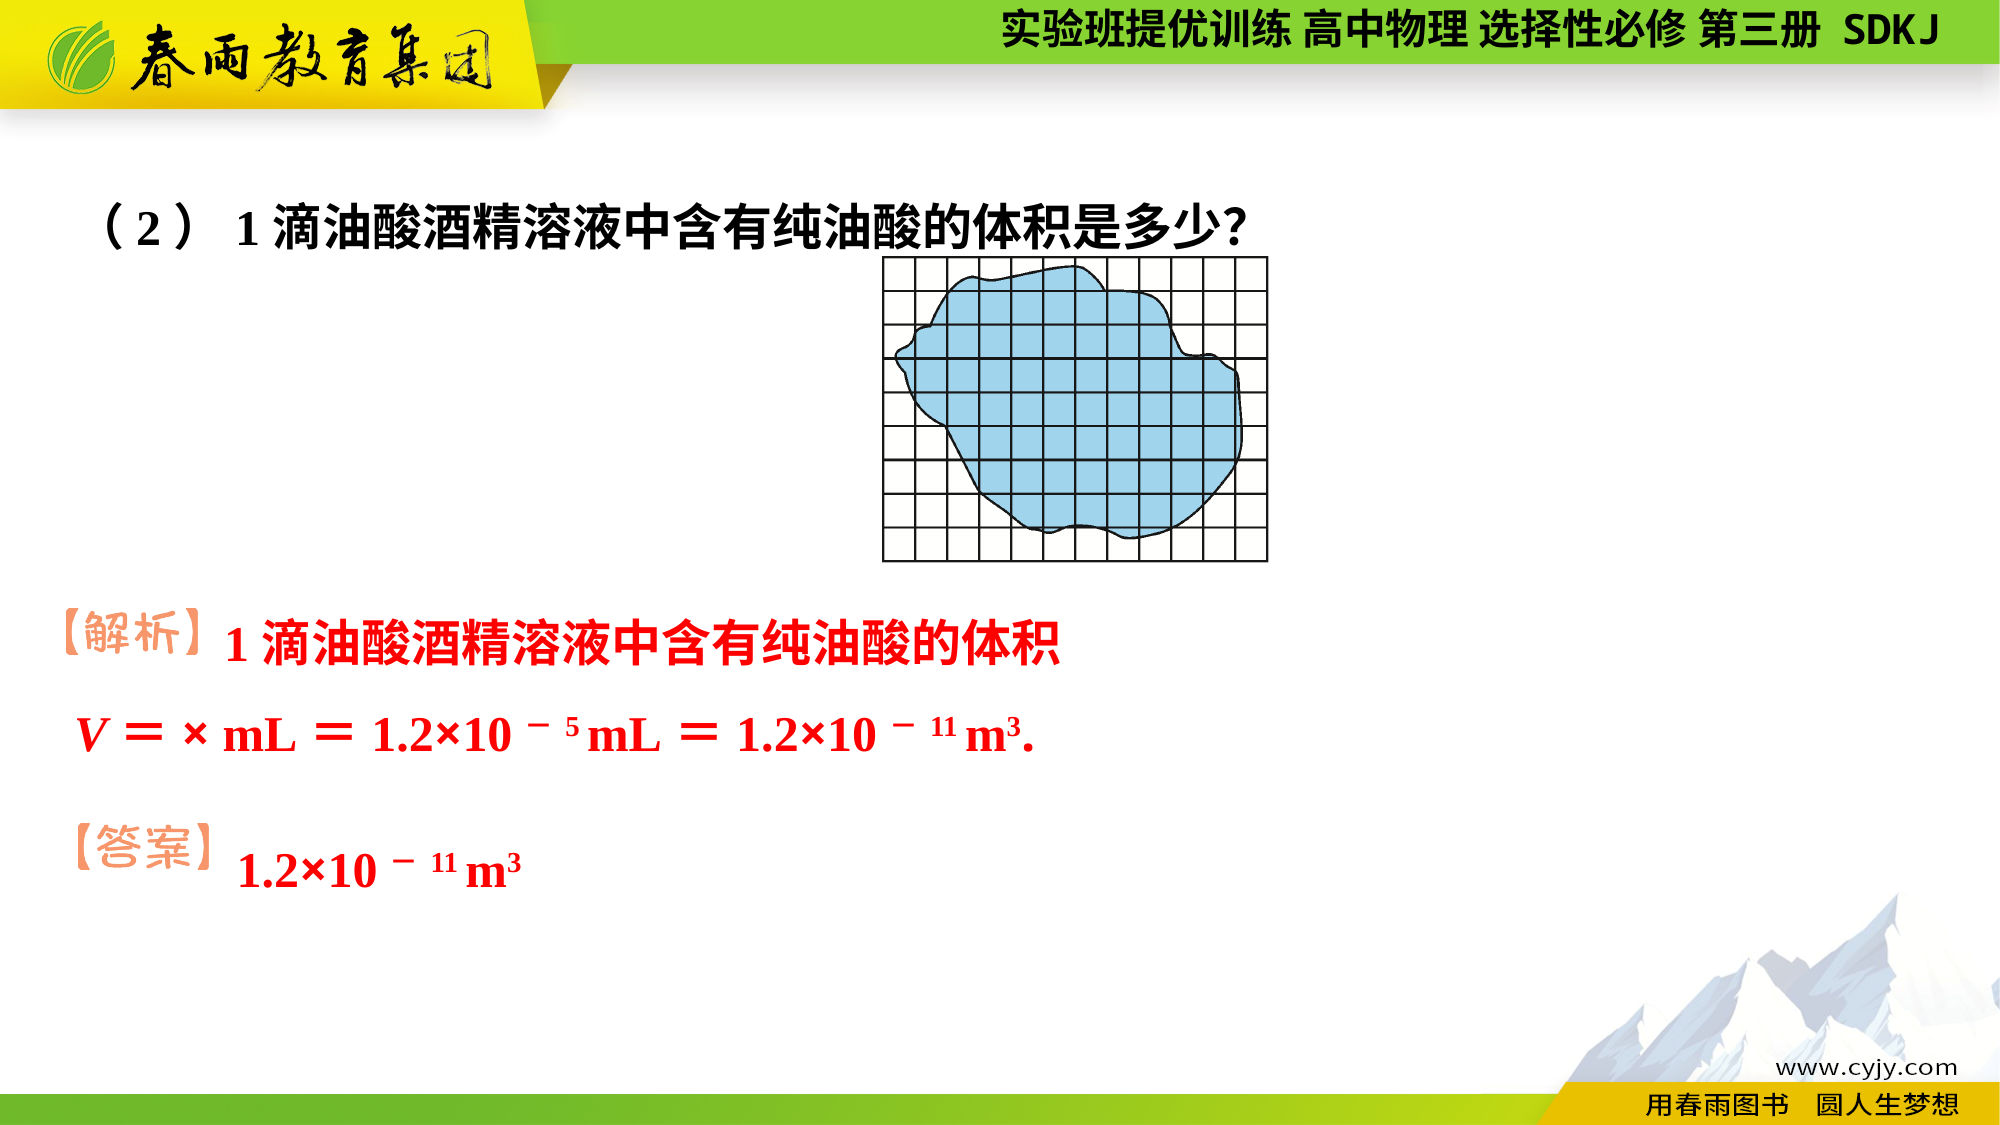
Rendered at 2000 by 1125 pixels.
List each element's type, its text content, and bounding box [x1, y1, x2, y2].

list （2）1滴油酸酒精溶液中含有纯油酸的体积是多少？ [59, 157, 1944, 253]
text_box 1.2×10－11 m3 [59, 799, 1944, 905]
picture [0, 0, 2000, 1125]
